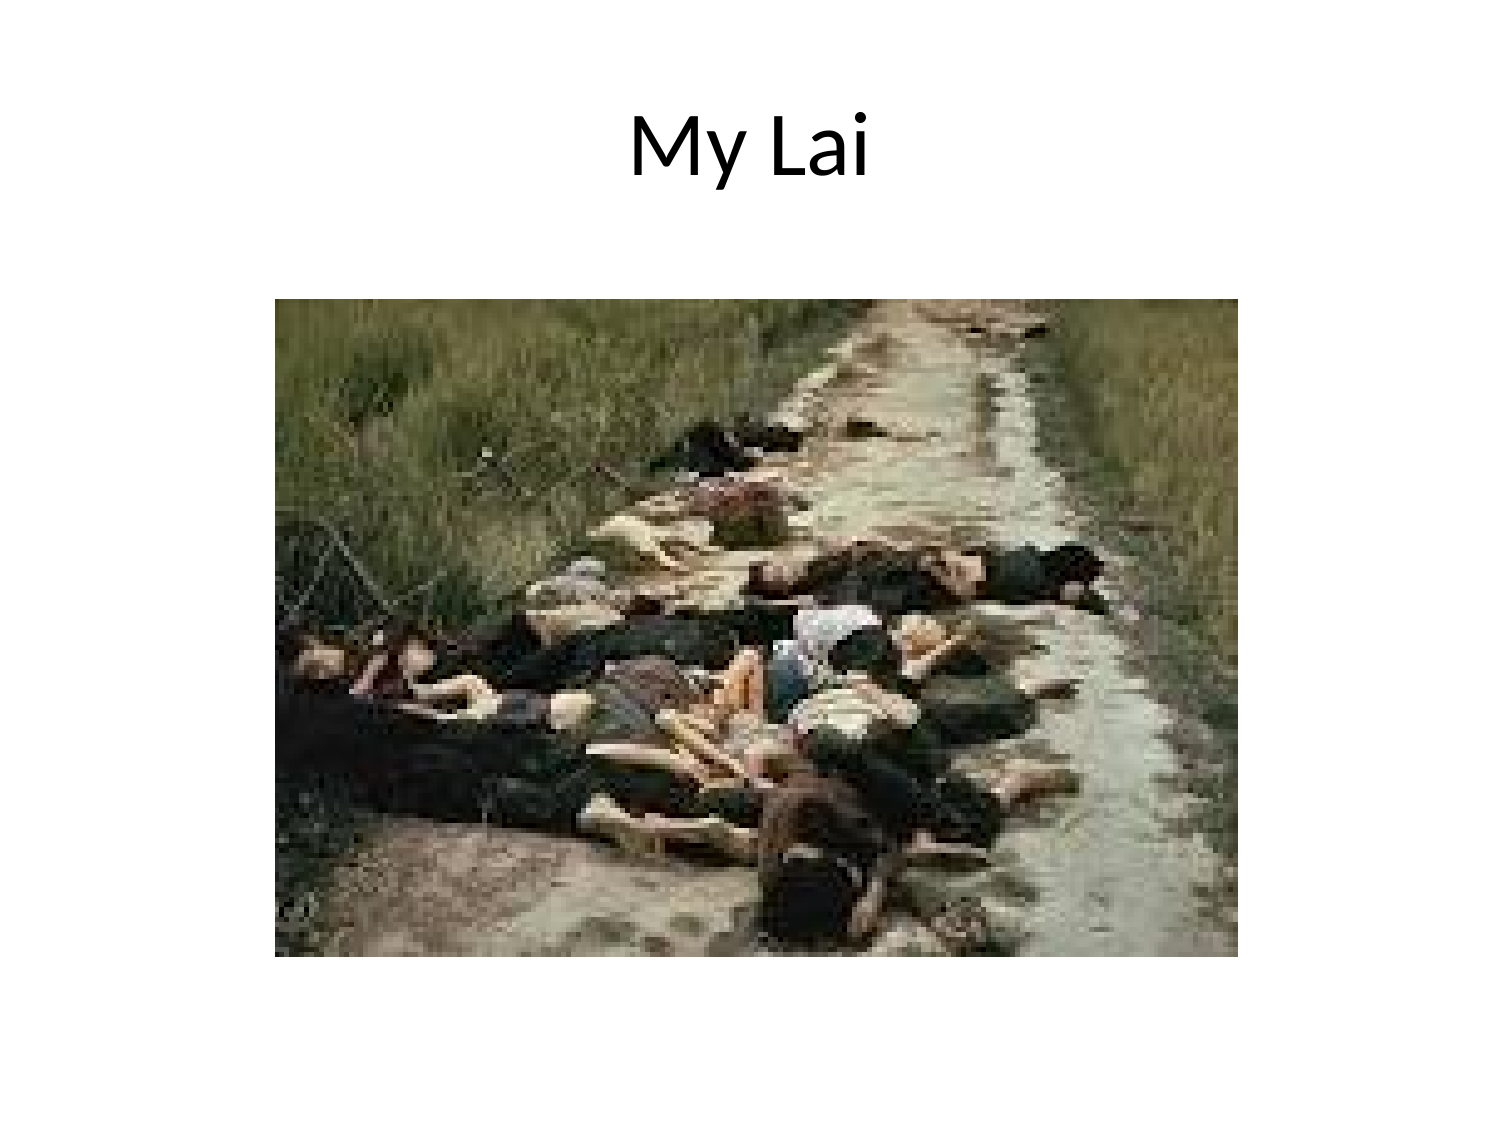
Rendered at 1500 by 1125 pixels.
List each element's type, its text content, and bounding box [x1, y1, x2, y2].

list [274, 299, 1238, 957]
title My Lai [75, 45, 1425, 233]
